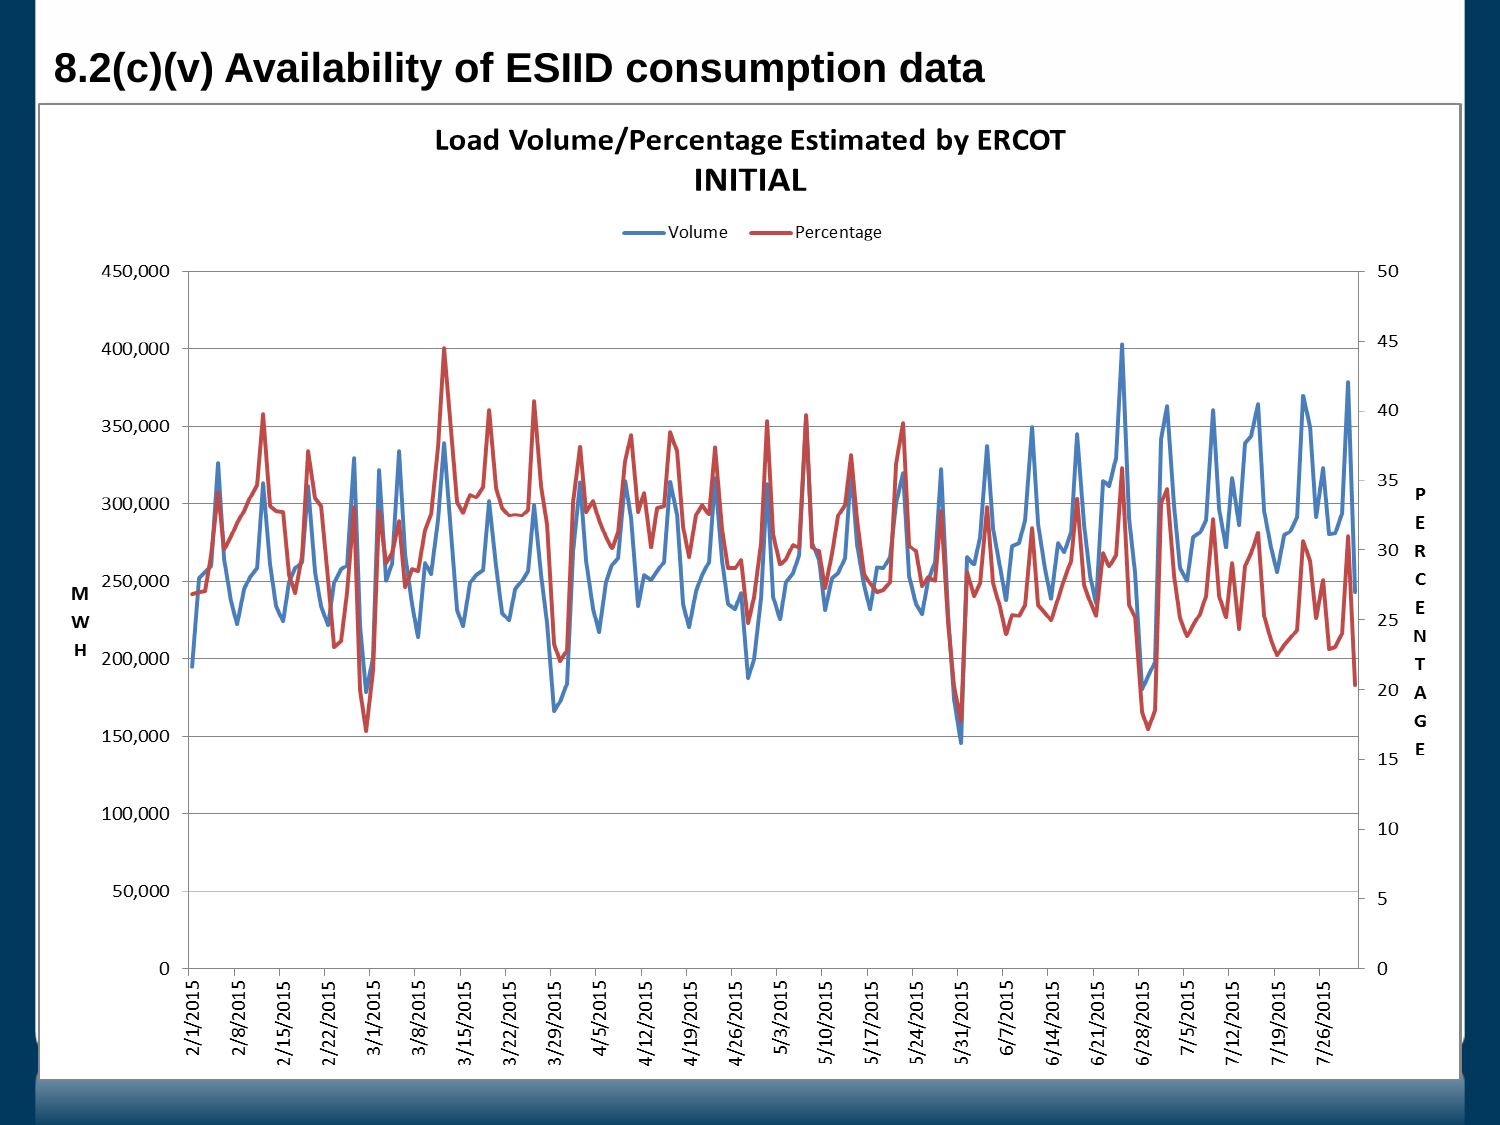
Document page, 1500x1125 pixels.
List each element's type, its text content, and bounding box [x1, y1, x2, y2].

title 8.2(c)(v) Availability of ESIID consumption data [38, 27, 1427, 102]
picture [35, 0, 1465, 1125]
